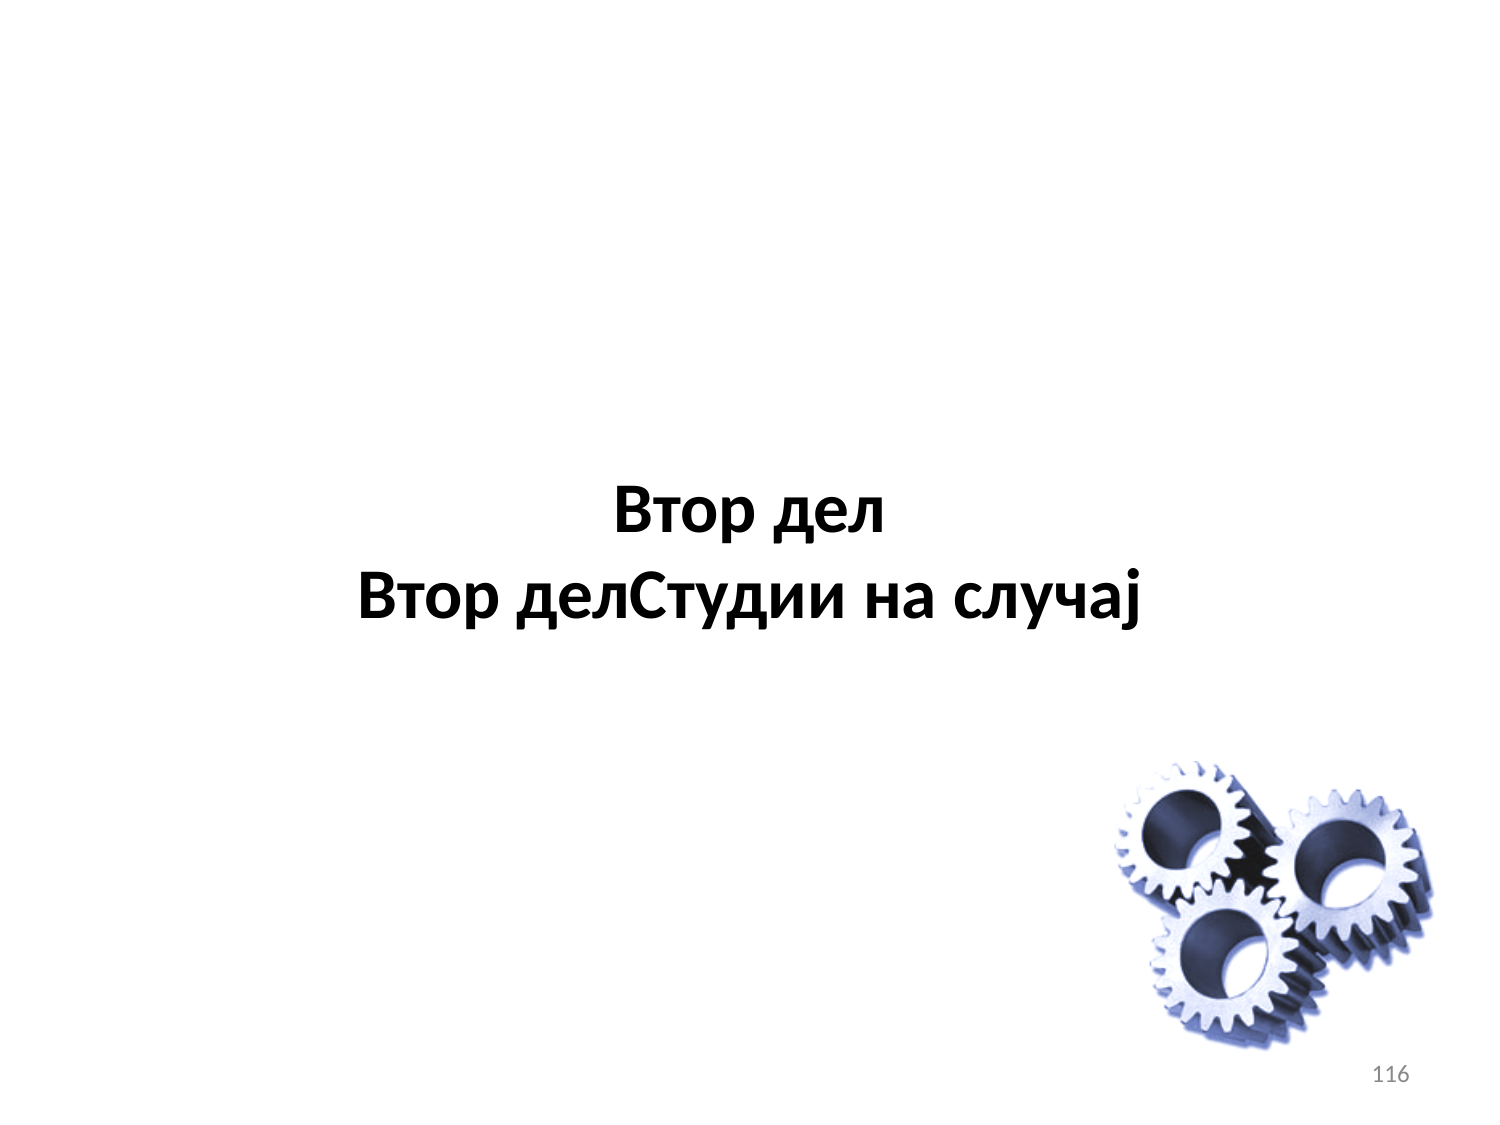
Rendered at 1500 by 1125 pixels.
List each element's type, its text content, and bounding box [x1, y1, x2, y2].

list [1112, 761, 1436, 1052]
slide_number 116 [1074, 1042, 1425, 1103]
title Втор дел Втор делСтудии на случај [75, 453, 1425, 641]
